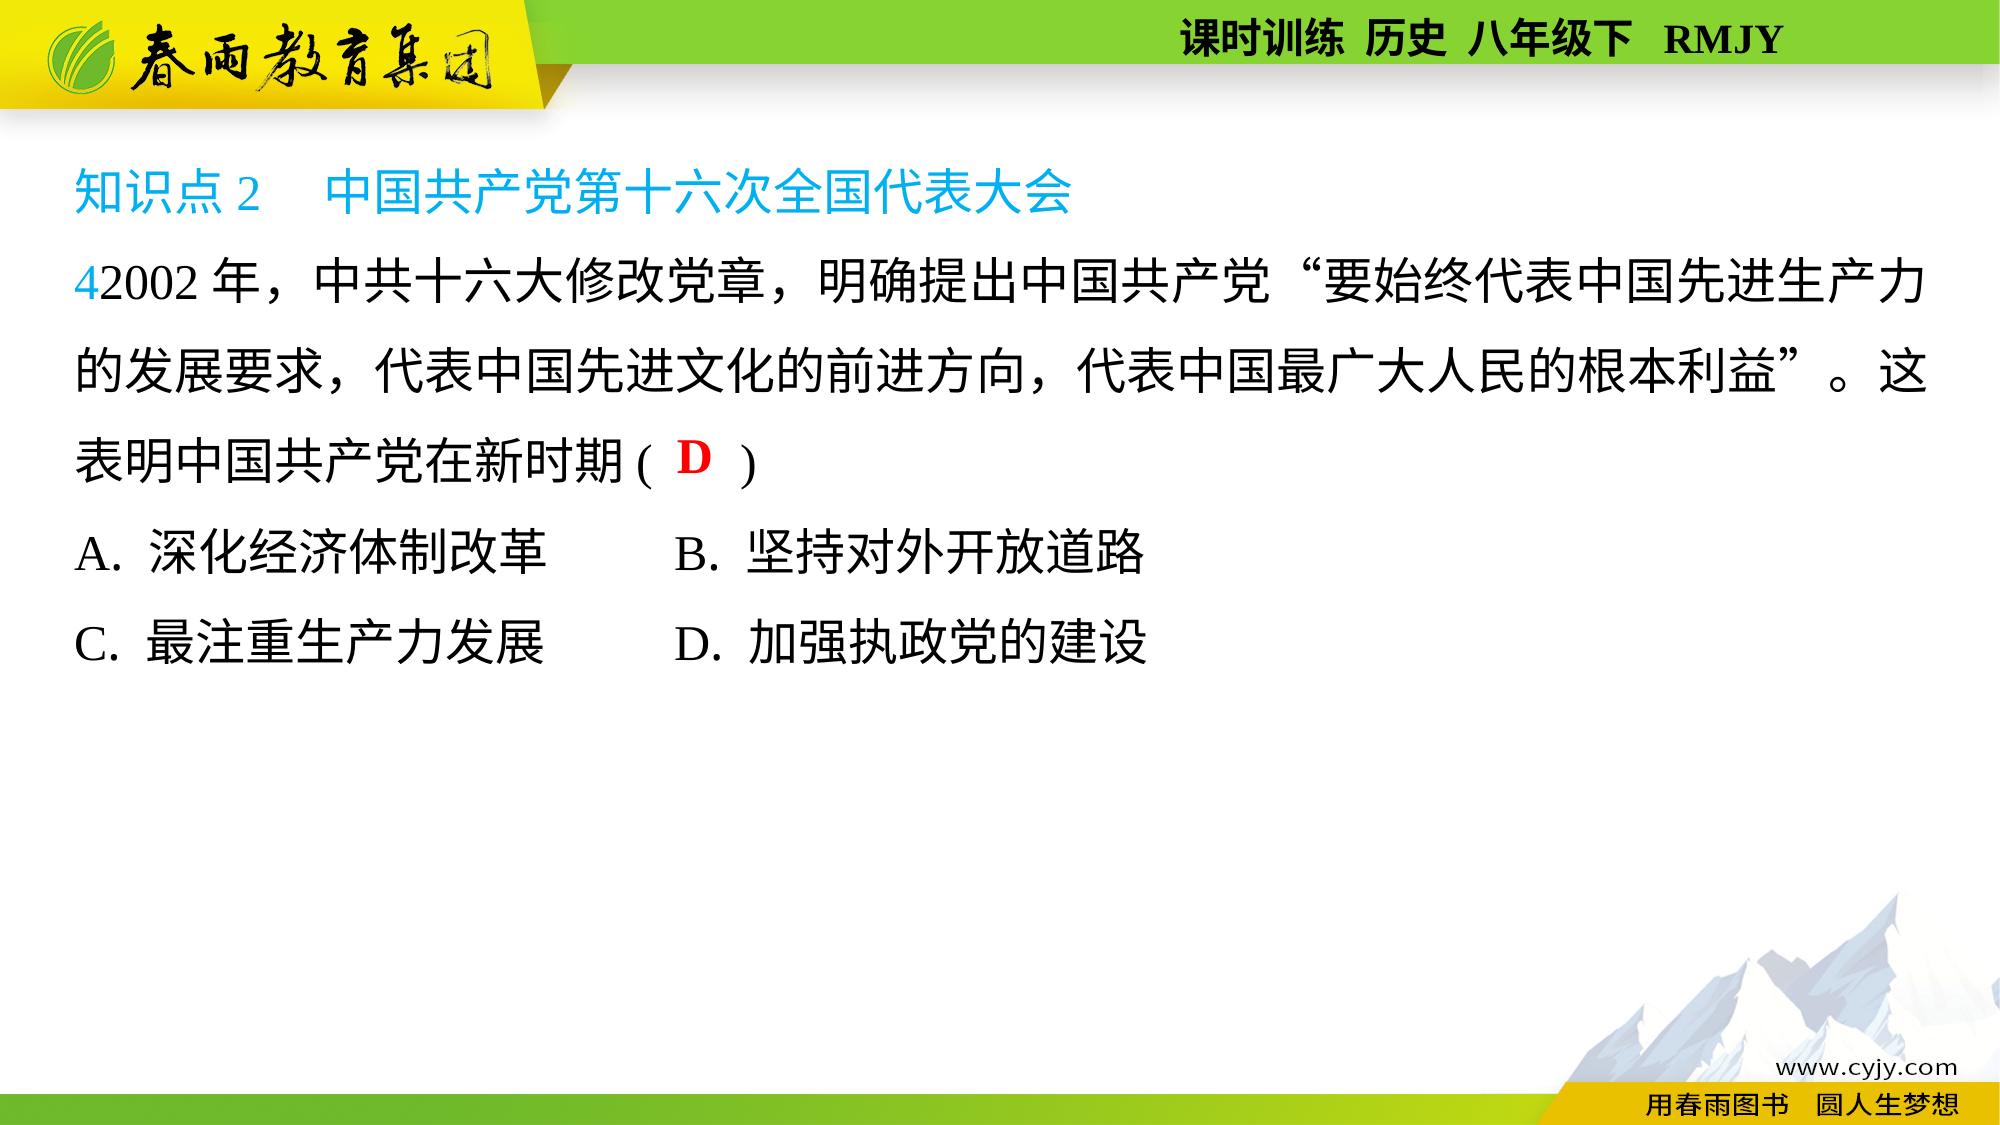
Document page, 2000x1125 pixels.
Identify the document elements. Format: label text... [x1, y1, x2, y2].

text_box D [662, 416, 728, 492]
list 知识点2 中国共产党第十六次全国代表大会 42002年，中共十六大修改党章，明确提出中国共产党“要始终代表中国先进生产力的发展要求，代表中国先进文化的前进方向，代表中国最广大人民的根本利益”。这表明中国共产党在新时期( ) A. 深化经济体制改革 B. 坚持对外开放道路 C. 最注重生产力发展 D. 加强执政党的建设 [59, 122, 1944, 672]
picture [0, 0, 2000, 1125]
